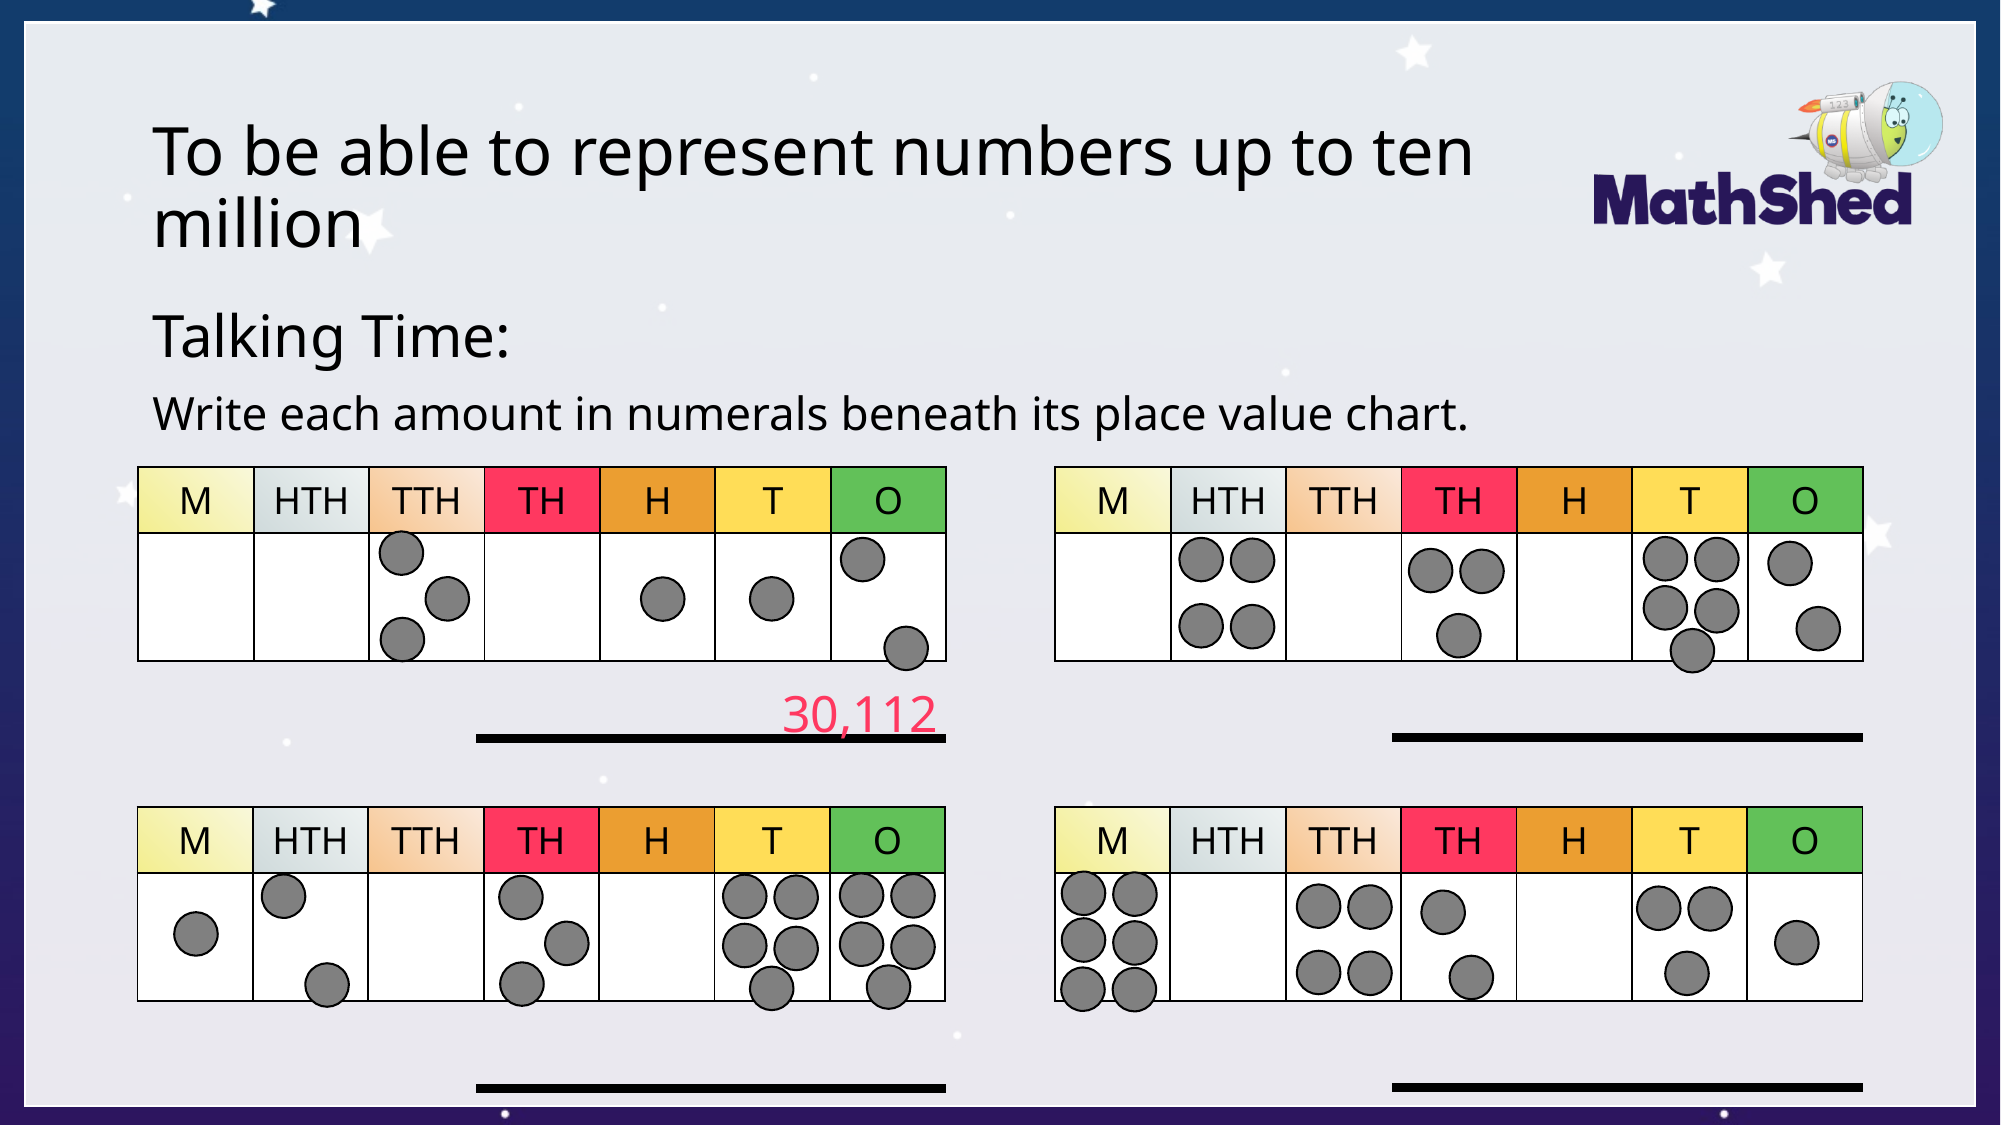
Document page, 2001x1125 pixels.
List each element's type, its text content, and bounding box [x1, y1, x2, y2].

table_header O [1748, 808, 1862, 872]
text_box [721, 873, 768, 920]
table_header TTH [1287, 808, 1400, 872]
text_box [1347, 950, 1393, 997]
table_cell [1056, 534, 1170, 660]
text_box [1694, 587, 1740, 634]
table_cell [832, 534, 945, 660]
text_box [1178, 536, 1224, 583]
text_box [838, 872, 885, 918]
table_header H [601, 468, 714, 532]
table_cell [1402, 534, 1516, 660]
table_header M [138, 808, 252, 872]
text_box [379, 616, 426, 663]
table_header TH [1402, 468, 1516, 532]
text_box [839, 536, 886, 583]
table_cell [715, 874, 829, 1000]
table_cell [601, 534, 714, 660]
text_box [1420, 889, 1466, 936]
table_header TH [1402, 808, 1516, 872]
list Talking Time: Write each amount in numerals beneath its place value chart. [137, 299, 1863, 1014]
text_box [1295, 949, 1342, 996]
table_header H [1518, 468, 1631, 532]
table_header M [1056, 468, 1170, 532]
table_cell [1749, 534, 1862, 660]
table_header O [1749, 468, 1862, 532]
text_box [544, 920, 590, 967]
table_header HTH [254, 808, 367, 872]
text_box [476, 734, 767, 743]
table_cell [1517, 874, 1631, 1000]
text_box [378, 530, 425, 576]
table_cell [139, 534, 253, 660]
text_box [1111, 966, 1158, 1013]
table_cell [254, 874, 367, 1000]
table_header HTH [1172, 468, 1285, 532]
table_header H [1517, 808, 1631, 872]
text_box [1774, 919, 1820, 966]
table_header T [1633, 468, 1747, 532]
table_cell [1748, 874, 1862, 1000]
text_box [1060, 870, 1107, 917]
text_box [1448, 954, 1495, 1001]
table_cell [1633, 874, 1746, 1000]
table_cell [1287, 874, 1400, 1000]
table_cell [485, 534, 599, 660]
table_cell [831, 874, 944, 1000]
text_box [1295, 883, 1342, 929]
table_cell [369, 874, 483, 1000]
table_cell [1402, 874, 1516, 1000]
text_box [1178, 602, 1224, 649]
table_header TH [485, 808, 598, 872]
table_cell [1518, 534, 1631, 660]
text_box [1060, 966, 1106, 1013]
text_box [498, 874, 544, 921]
table_header TH [485, 468, 599, 532]
text_box [1112, 871, 1158, 917]
title To be able to represent numbers up to ten million [137, 81, 1578, 299]
table_cell [1171, 874, 1285, 1000]
table_header M [139, 468, 253, 532]
text_box [1229, 603, 1276, 650]
text_box [476, 1084, 946, 1093]
table_cell [1633, 534, 1747, 660]
text_box [1112, 920, 1158, 966]
table_header M [1056, 808, 1169, 872]
text_box [773, 874, 819, 920]
text_box [1347, 884, 1393, 930]
table_cell [370, 534, 484, 660]
table_header T [716, 468, 830, 532]
text_box [639, 576, 686, 622]
table_header H [600, 808, 714, 872]
table_header O [831, 808, 944, 872]
text_box [1392, 1083, 1863, 1092]
text_box [748, 576, 795, 622]
table_header TTH [369, 808, 483, 872]
text_box [890, 924, 936, 970]
text_box 30,112 [767, 675, 954, 750]
text_box [1229, 537, 1276, 584]
text_box [499, 961, 545, 1007]
text_box [1392, 733, 1863, 742]
text_box [1687, 886, 1733, 932]
text_box [1795, 605, 1842, 652]
table_header T [715, 808, 829, 872]
text_box [890, 873, 936, 919]
text_box [1669, 627, 1716, 674]
table_cell [138, 874, 252, 1000]
text_box [1664, 950, 1710, 997]
text_box [1436, 612, 1482, 659]
table_header TTH [1287, 468, 1401, 532]
text_box [1635, 885, 1682, 932]
table_header HTH [255, 468, 368, 532]
text_box [748, 965, 795, 1012]
table_cell [485, 874, 598, 1000]
text_box [1642, 585, 1689, 631]
text_box [173, 911, 219, 957]
text_box [1694, 536, 1740, 583]
table_header TTH [370, 468, 484, 532]
table_cell [1056, 874, 1169, 1000]
text_box [424, 576, 471, 622]
text_box [773, 925, 819, 972]
text_box [721, 922, 768, 969]
table_header T [1633, 808, 1746, 872]
text_box [1459, 548, 1505, 595]
text_box [304, 962, 350, 1008]
table_cell [600, 874, 714, 1000]
table_cell [1172, 534, 1285, 660]
text_box [260, 873, 307, 919]
text_box [1060, 917, 1107, 963]
table_header HTH [1171, 808, 1285, 872]
table_cell [1287, 534, 1401, 660]
text_box [1767, 540, 1813, 587]
text_box [838, 921, 885, 968]
table_cell [716, 534, 830, 660]
text_box [865, 964, 912, 1010]
text_box [1407, 547, 1454, 594]
picture [0, 0, 2001, 1125]
table_header O [832, 468, 945, 532]
table_cell [255, 534, 368, 660]
text_box [1642, 535, 1689, 582]
text_box [883, 625, 929, 672]
